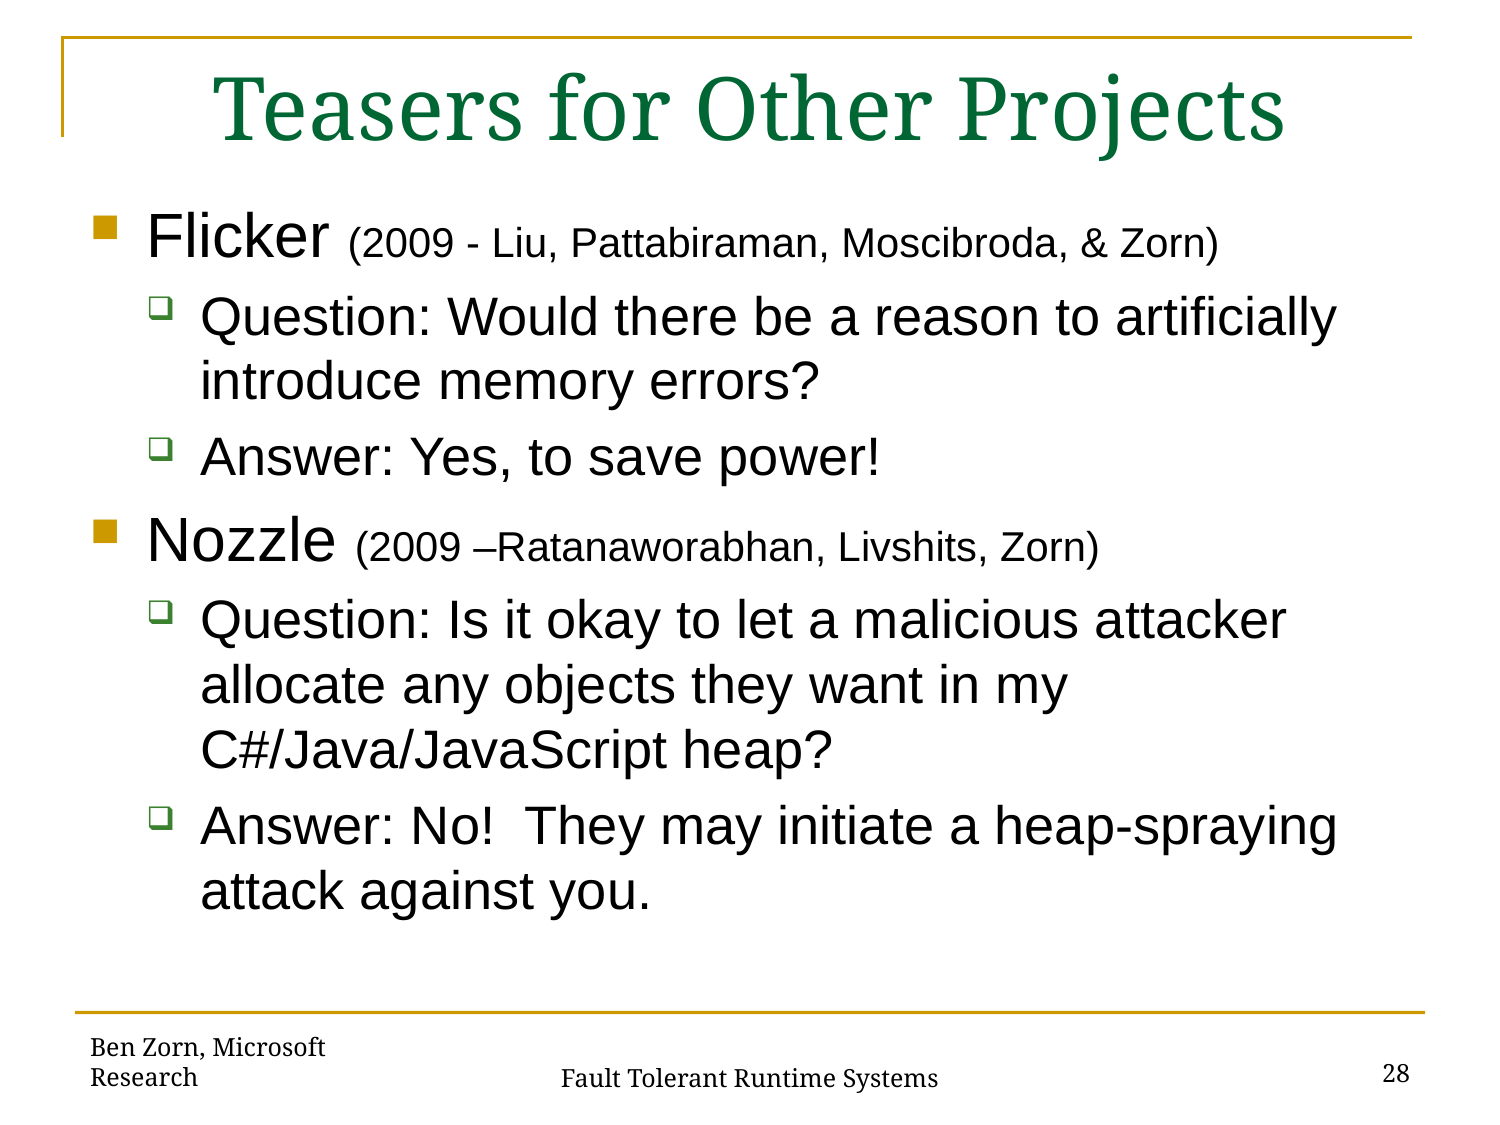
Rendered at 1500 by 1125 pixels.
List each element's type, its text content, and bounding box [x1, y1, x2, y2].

footer Fault Tolerant Runtime Systems [512, 1024, 988, 1101]
list Flicker (2009 - Liu, Pattabiraman, Moscibroda, & Zorn) Question: Would there be a reason to artificially introduce memory errors? Answer: Yes, to save power! Nozzle (2009 –Ratanaworabhan, Livshits, Zorn) Question: Is it okay to let a malicious attacker allocate any objects they want in my C#/Java/JavaScript heap? Answer: No! They may initiate a heap-spraying attack against you. [74, 187, 1426, 1006]
slide_number Ben Zorn, Microsoft Research [74, 1023, 426, 1100]
title Teasers for Other Projects [74, 45, 1426, 176]
slide_number 28 [1074, 1023, 1426, 1100]
